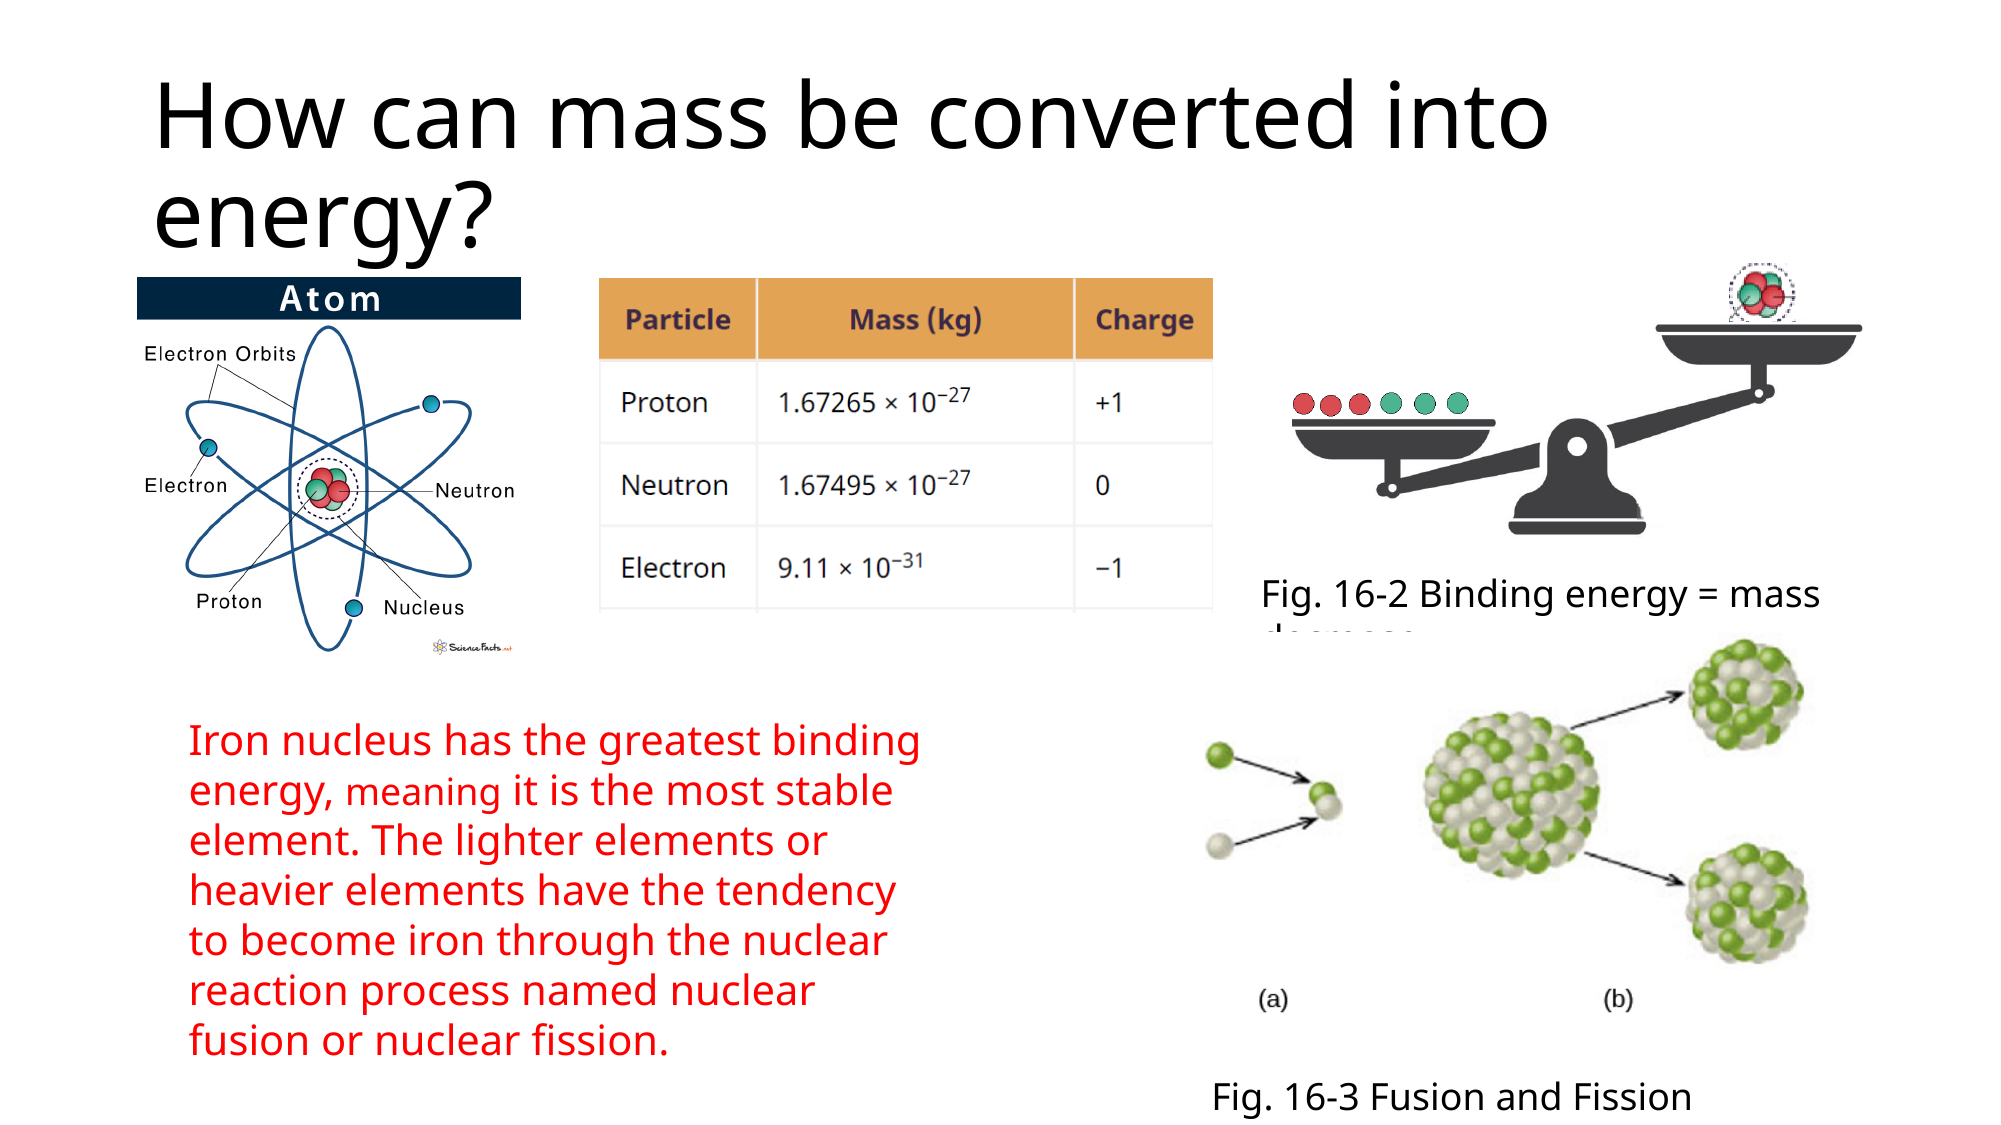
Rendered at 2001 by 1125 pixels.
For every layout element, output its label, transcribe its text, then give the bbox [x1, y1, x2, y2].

picture [1291, 256, 1872, 563]
text_box Iron nucleus has the greatest binding energy, meaning it is the most stable element. The lighter elements or heavier elements have the tendency to become iron through the nuclear reaction process named nuclear fusion or nuclear fission. [173, 706, 942, 1072]
title How can mass be converted into energy? [137, 59, 1863, 278]
picture [599, 276, 1214, 613]
picture [1204, 631, 1819, 1015]
text_box Fig. 16-3 Fusion and Fission [1196, 1065, 1709, 1125]
picture [136, 276, 521, 661]
text_box Fig. 16-2 Binding energy = mass decrease [1245, 562, 1950, 668]
